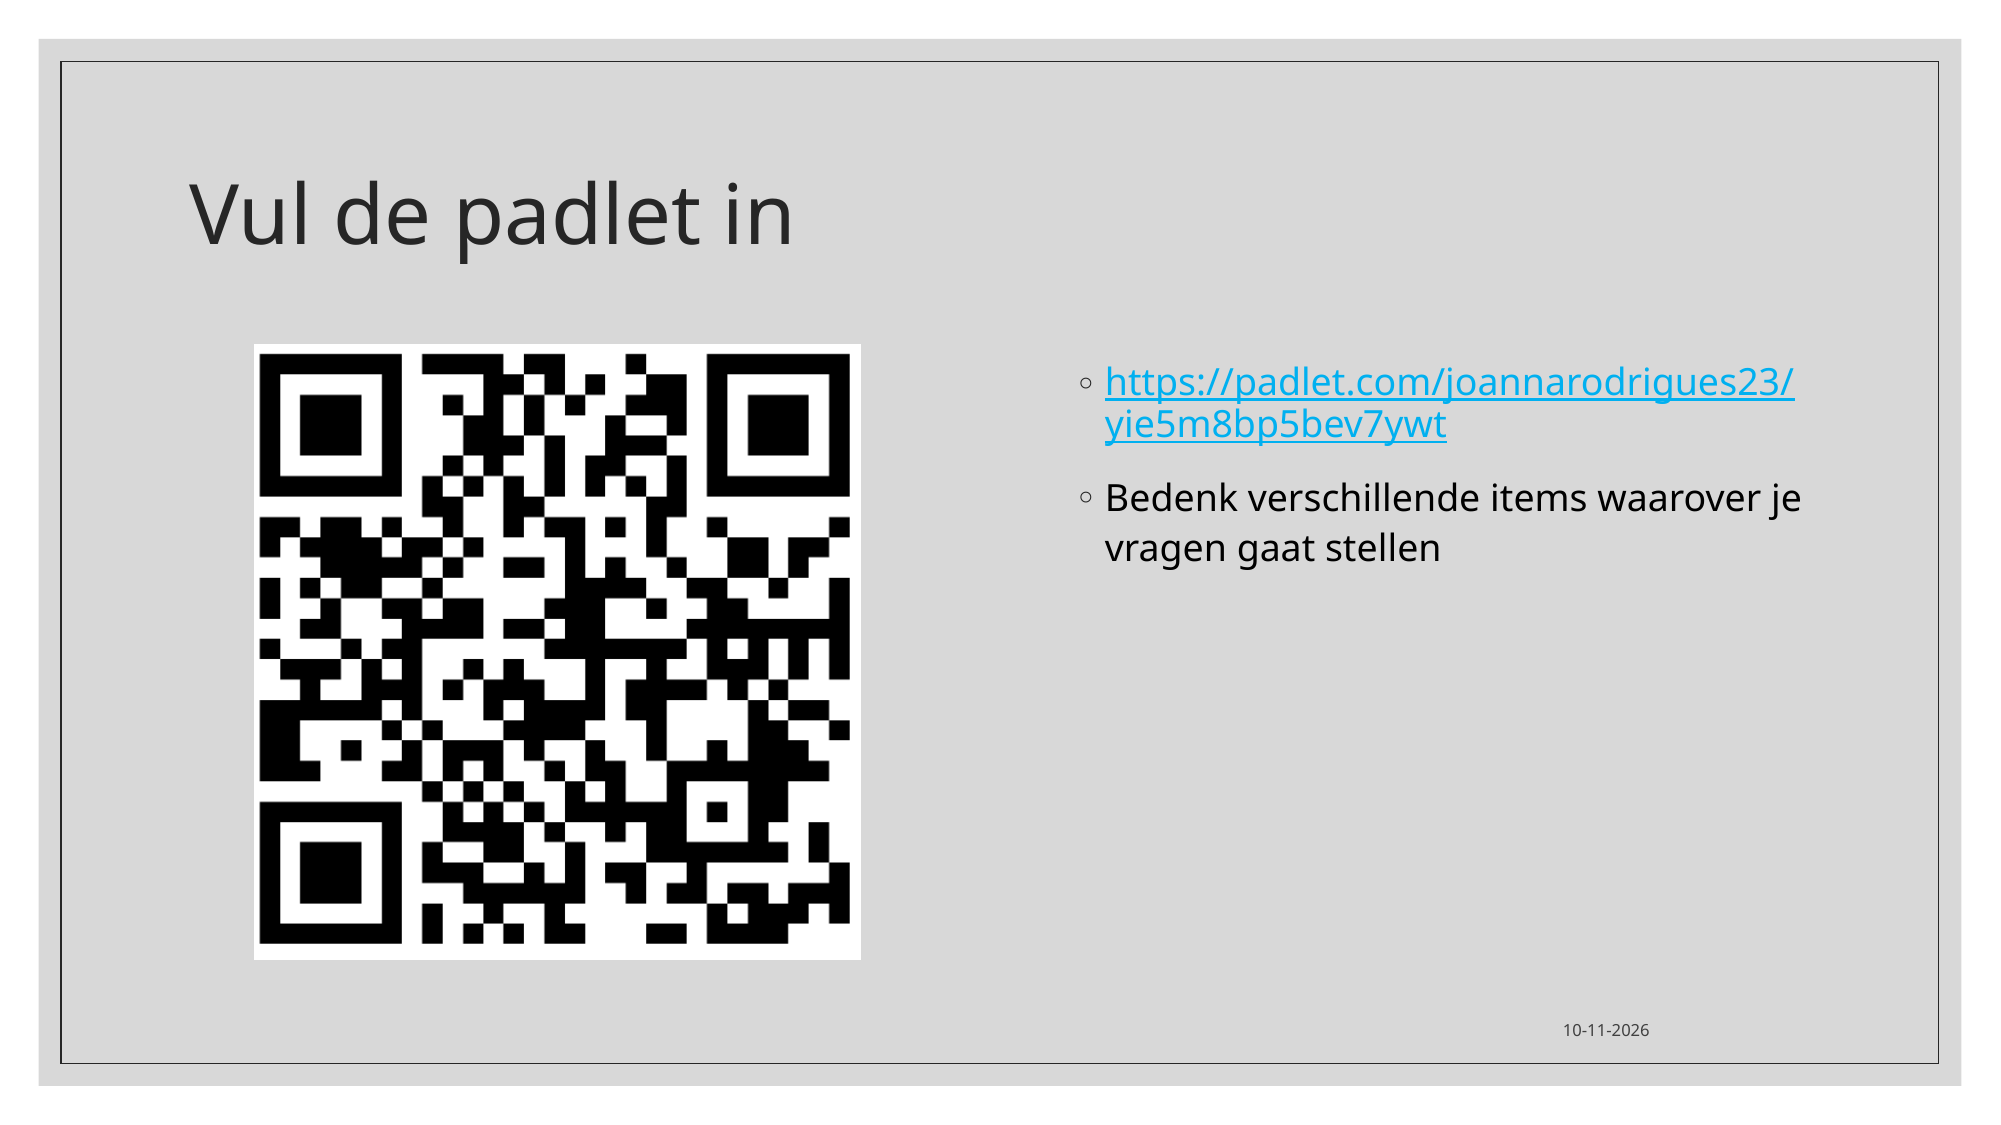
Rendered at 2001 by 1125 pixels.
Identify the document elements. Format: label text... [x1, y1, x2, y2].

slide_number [1190, 990, 1665, 1050]
title Vul de padlet in [174, 105, 1825, 331]
list https://padlet.com/joannarodrigues23/yie5m8bp5bev7ywt Bedenk verschillende items waarover je vragen gaat stellen [1059, 345, 1825, 960]
picture [254, 344, 861, 960]
